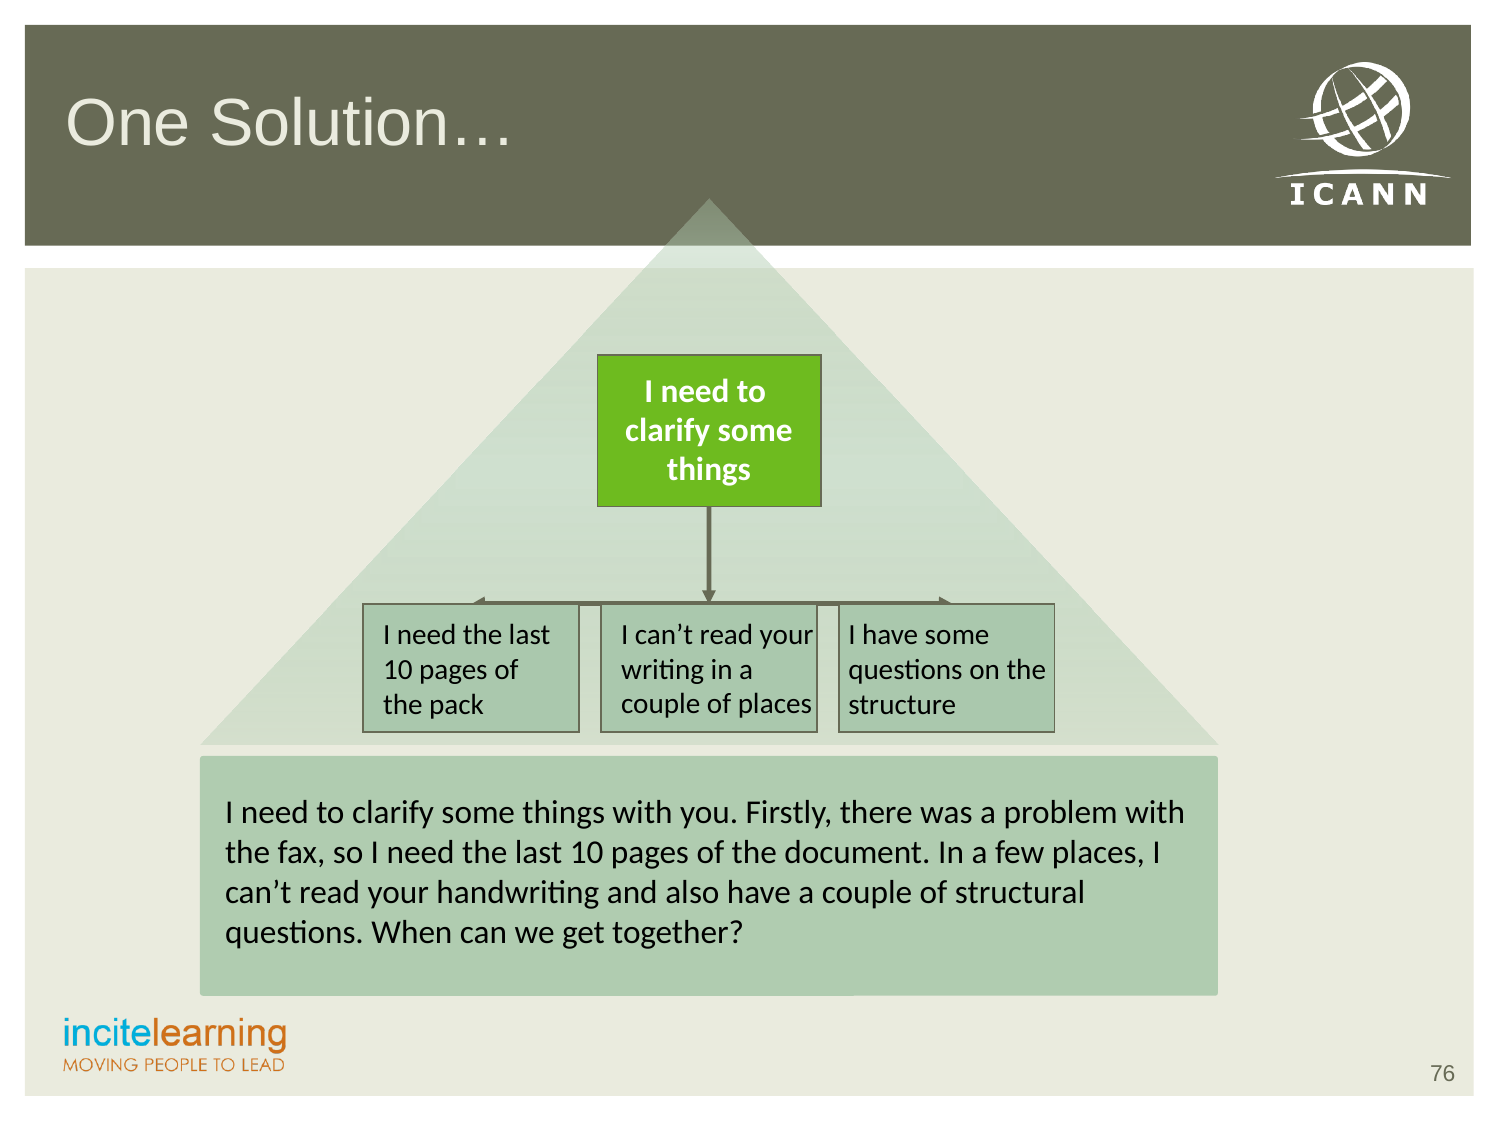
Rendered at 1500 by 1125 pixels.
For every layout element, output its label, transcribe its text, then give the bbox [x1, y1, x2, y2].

picture [1273, 62, 1453, 205]
text_box [199, 755, 1218, 996]
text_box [199, 198, 1219, 745]
title One Solution… [50, 37, 963, 200]
picture [62, 1012, 288, 1076]
slide_number 76 [1373, 1048, 1472, 1097]
text_box I need to clarify some things with you. Firstly, there was a problem with the fax, so I need the last 10 pages of the document. In a few places, I can’t read your handwriting and also have a couple of structural questions. When can we get together? [225, 790, 1207, 951]
